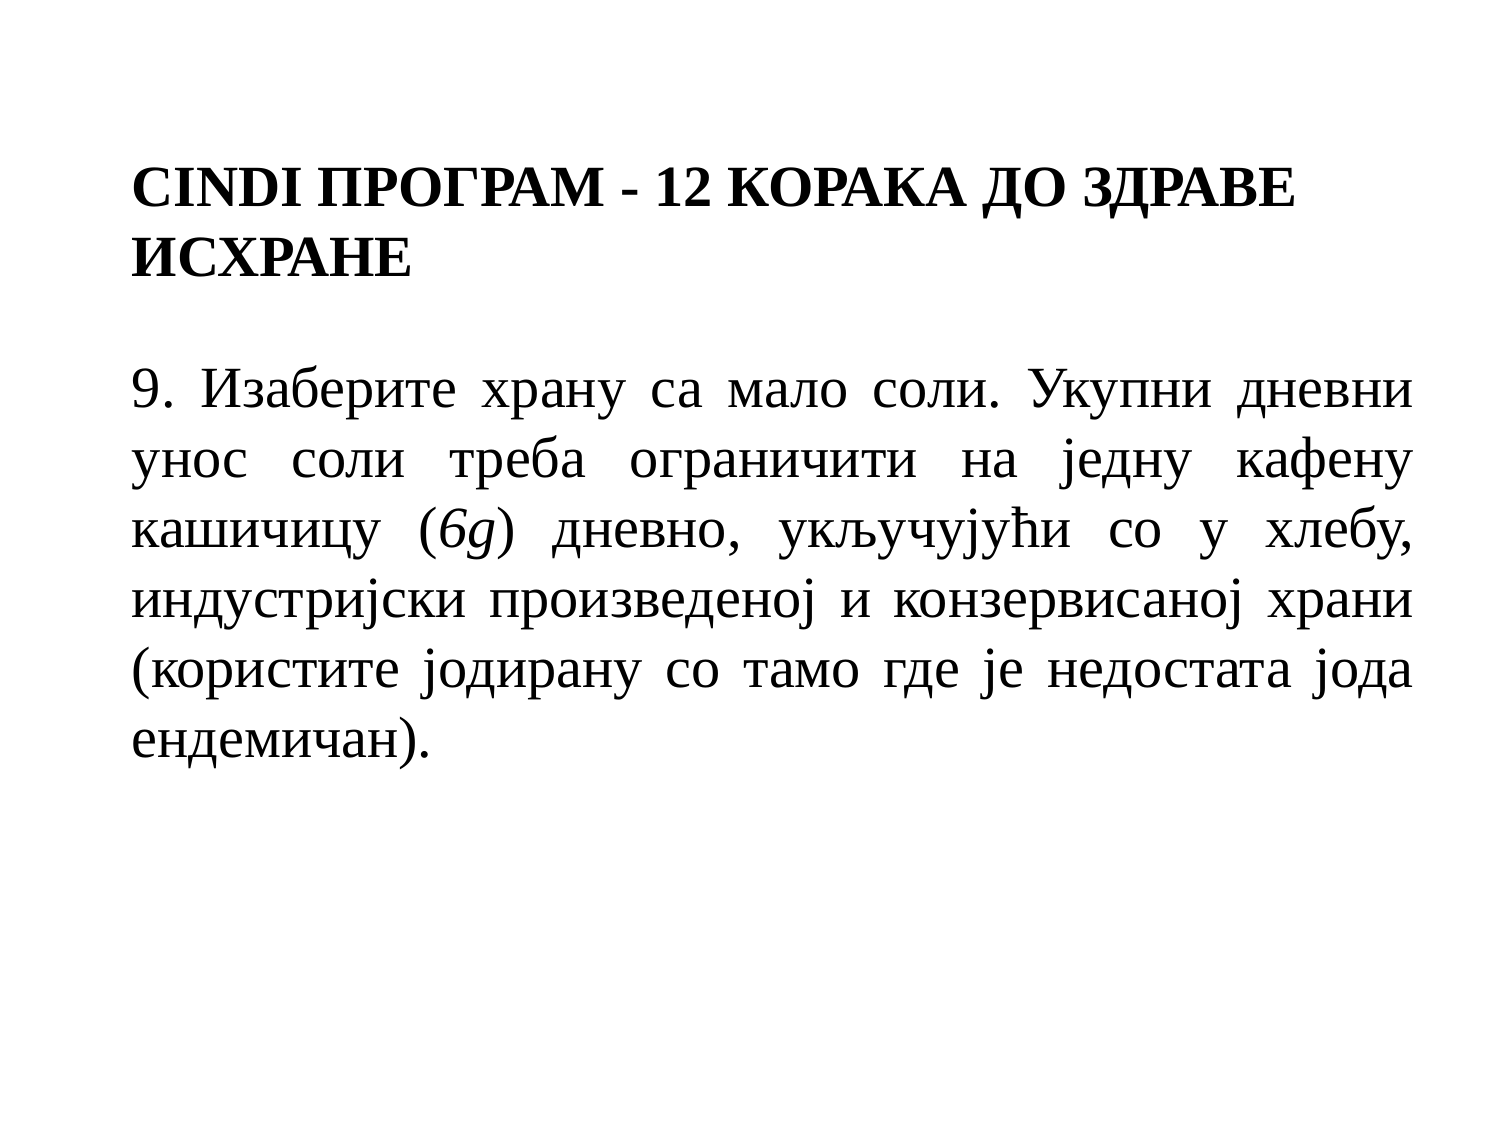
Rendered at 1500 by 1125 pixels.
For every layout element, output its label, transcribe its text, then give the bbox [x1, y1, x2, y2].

text_box CINDI ПРОГРАМ - 12 КОРАКА ДО ЗДРАВЕ ИСХРАНЕ 9. Изаберите храну са мало соли. Укупни дневни унос соли треба ограничити на једну кафену кашичицу (6g) дневно, укључујући со у хлебу, индустријски произведеној и конзервисаној храни (користите јодирану со тамо где је недостата јода ендемичан). [117, 140, 1430, 777]
